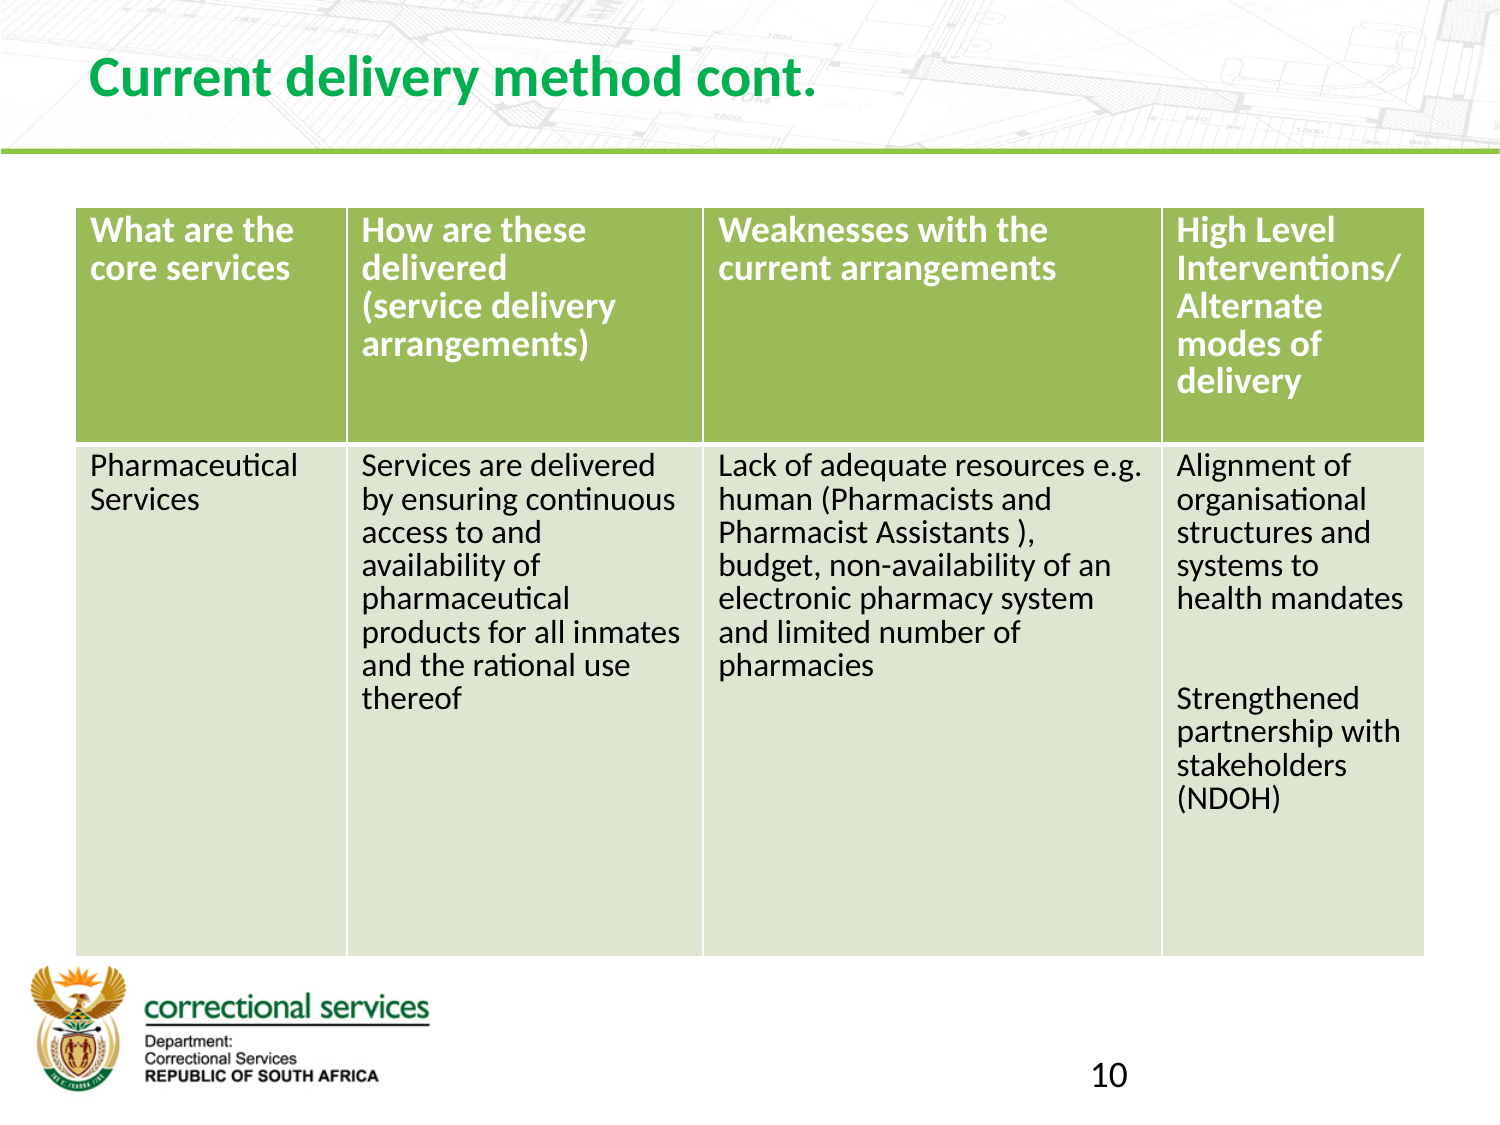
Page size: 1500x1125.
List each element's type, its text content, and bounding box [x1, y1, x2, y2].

picture [0, 0, 1500, 154]
picture [0, 936, 481, 1125]
slide_number 10 [1074, 1042, 1425, 1103]
table_cell Alignment of organisational structures and systems to health mandates Strengthened partnership with stakeholders (NDOH) [1163, 447, 1424, 956]
table_cell Pharmaceutical Services [76, 447, 346, 956]
table_cell Services are delivered by ensuring continuous access to and availability of pharmaceutical products for all inmates and the rational use thereof [348, 447, 702, 956]
table_header Weaknesses with the current arrangements [704, 208, 1161, 442]
table_header How are these delivered (service delivery arrangements) [348, 208, 702, 442]
table_header What are the core services [76, 208, 346, 442]
text_box Current delivery method cont. [74, 30, 1425, 116]
table_cell Lack of adequate resources e.g. human (Pharmacists and Pharmacist Assistants ), budget, non-availability of an electronic pharmacy system and limited number of pharmacies [704, 447, 1161, 956]
table_header High Level Interventions/ Alternate modes of delivery [1163, 208, 1424, 442]
